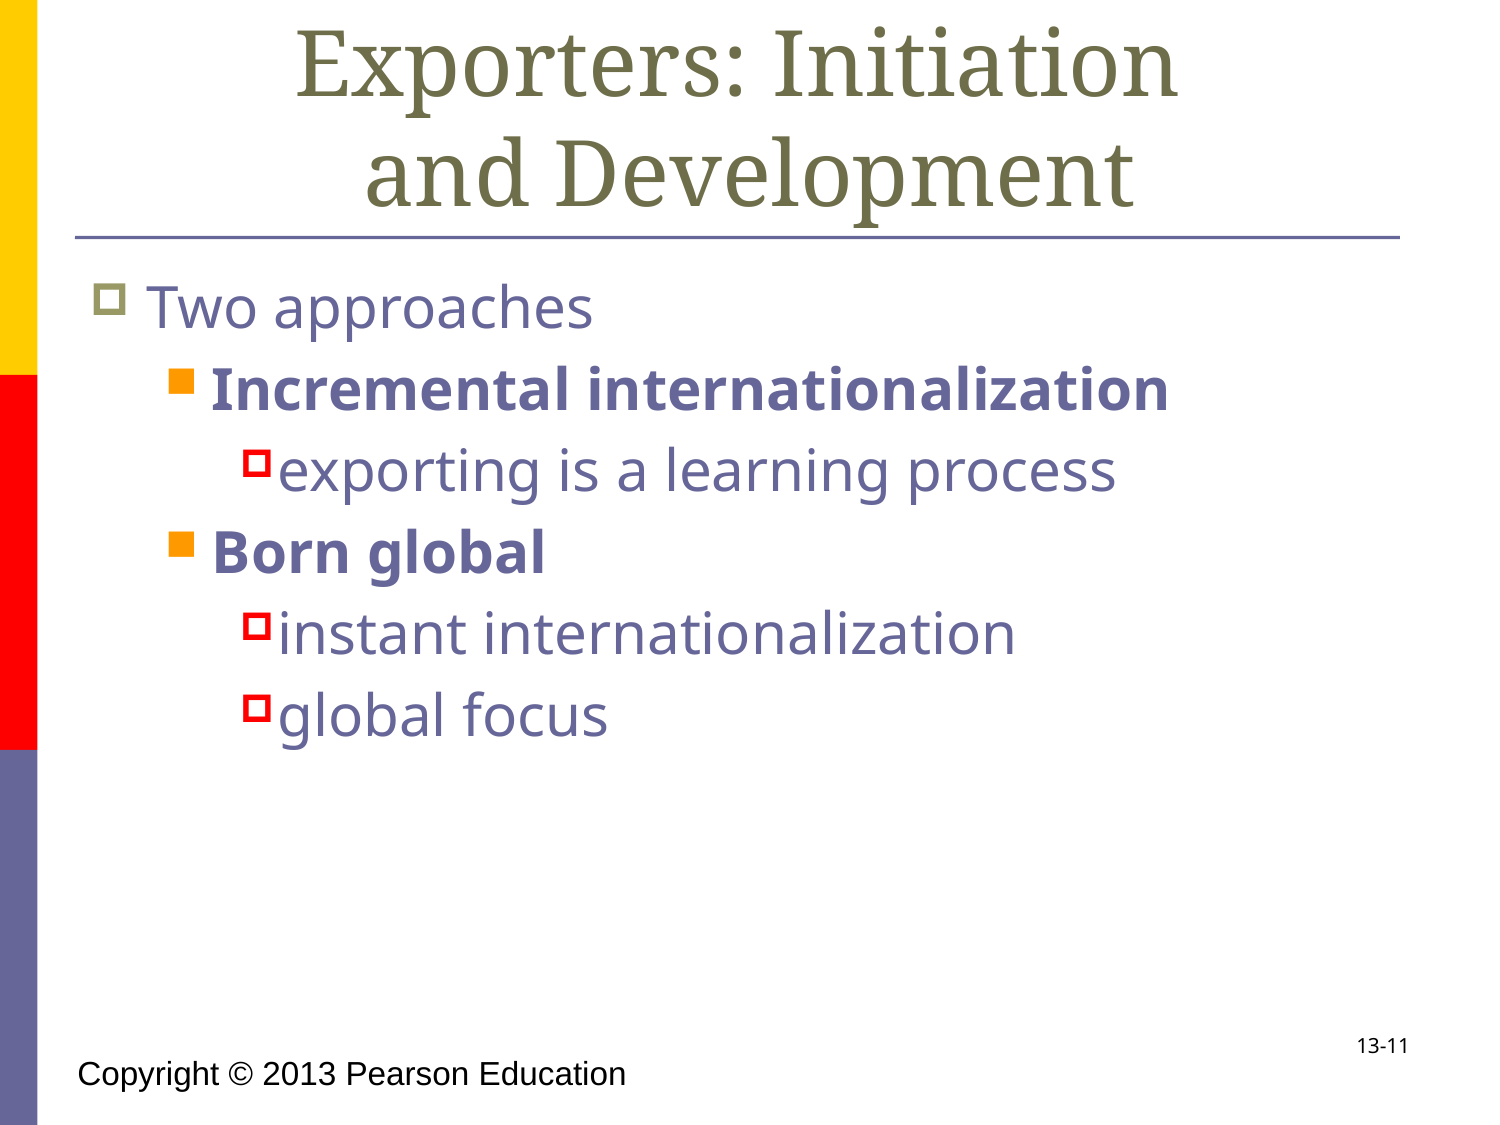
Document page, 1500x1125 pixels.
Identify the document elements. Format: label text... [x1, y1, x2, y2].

slide_number 13-11 [1074, 1025, 1425, 1100]
list Two approaches Incremental internationalization exporting is a learning process Born global instant internationalization global focus [75, 262, 1425, 1006]
title Exporters: Initiation and Development [75, 45, 1425, 233]
